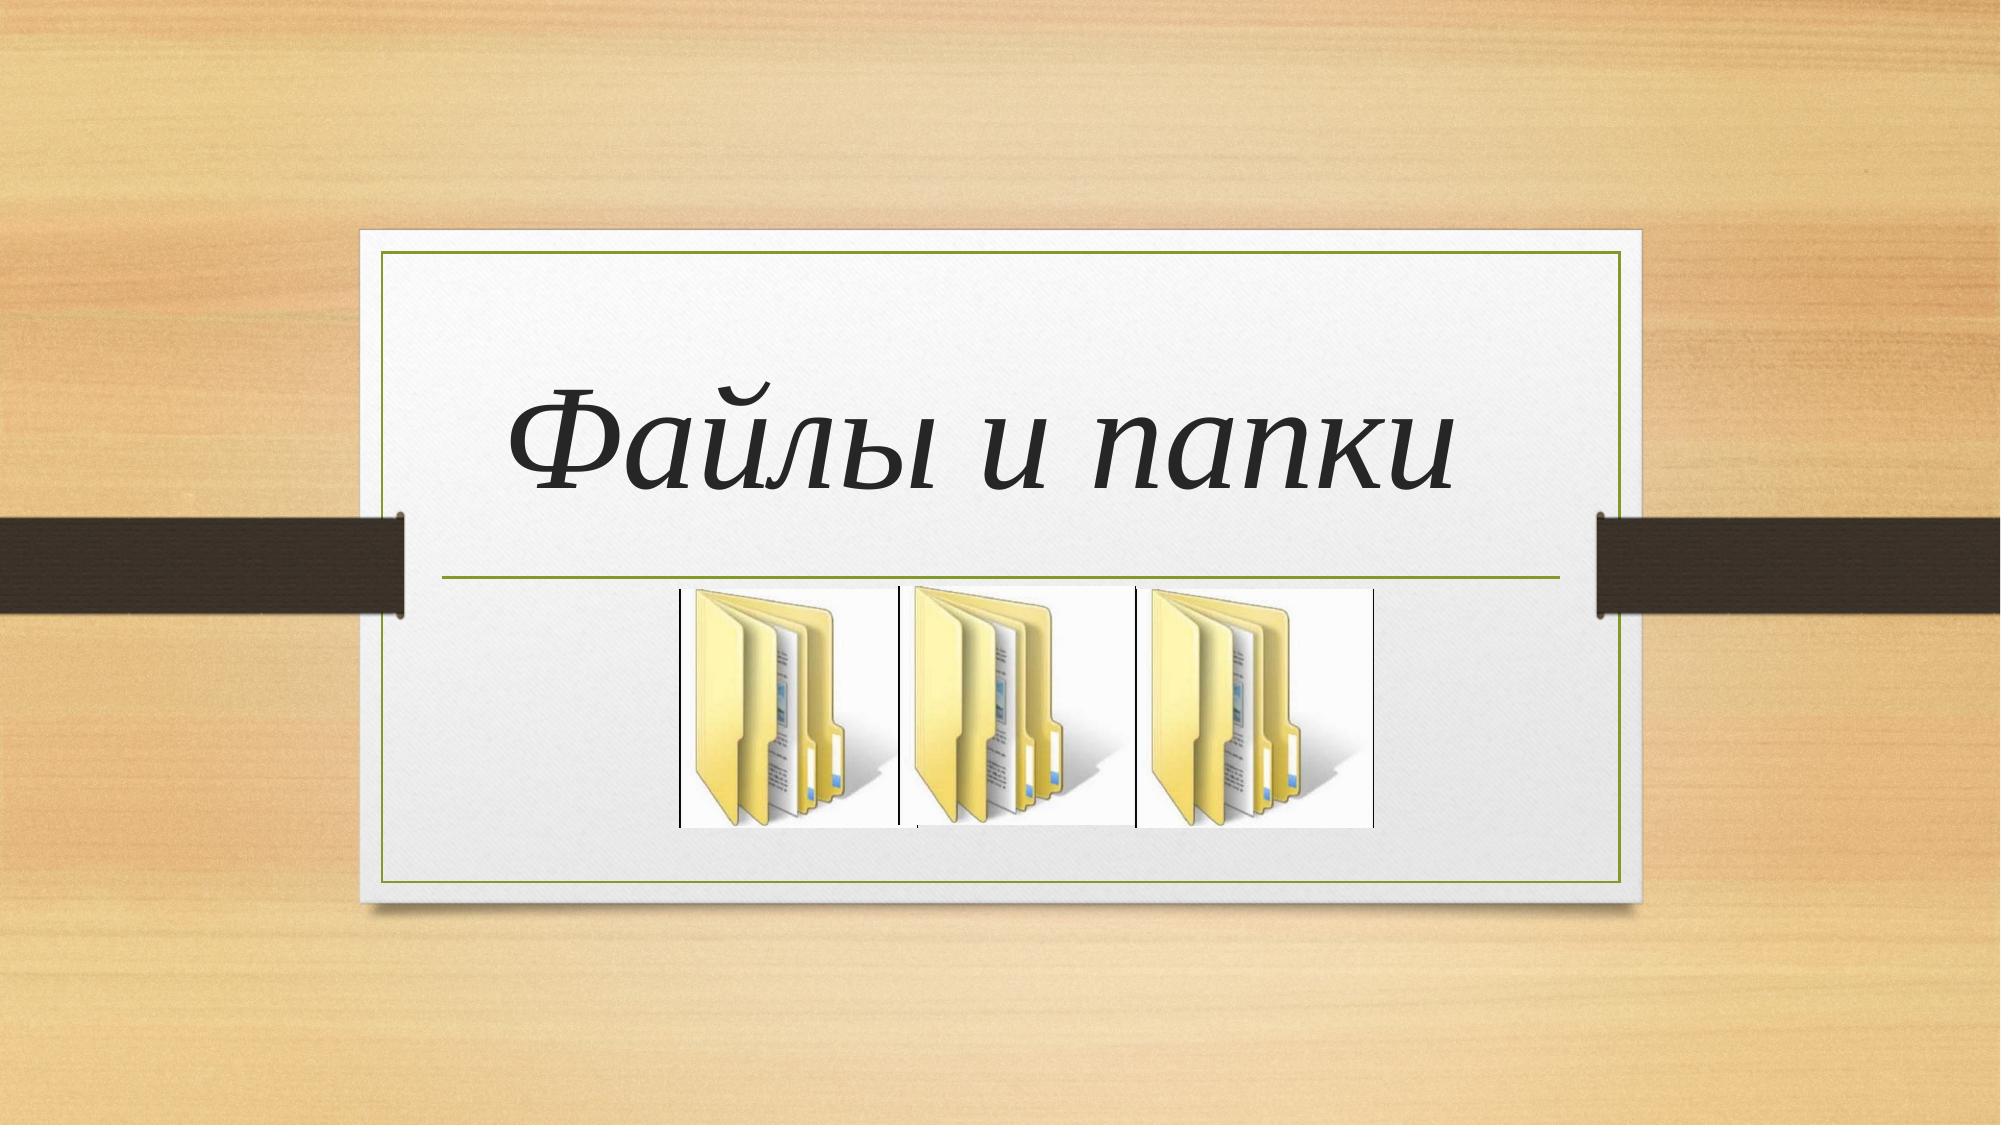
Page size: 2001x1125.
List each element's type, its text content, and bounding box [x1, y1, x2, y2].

title Файлы и папки [422, 276, 1541, 526]
picture [0, 0, 2001, 1125]
